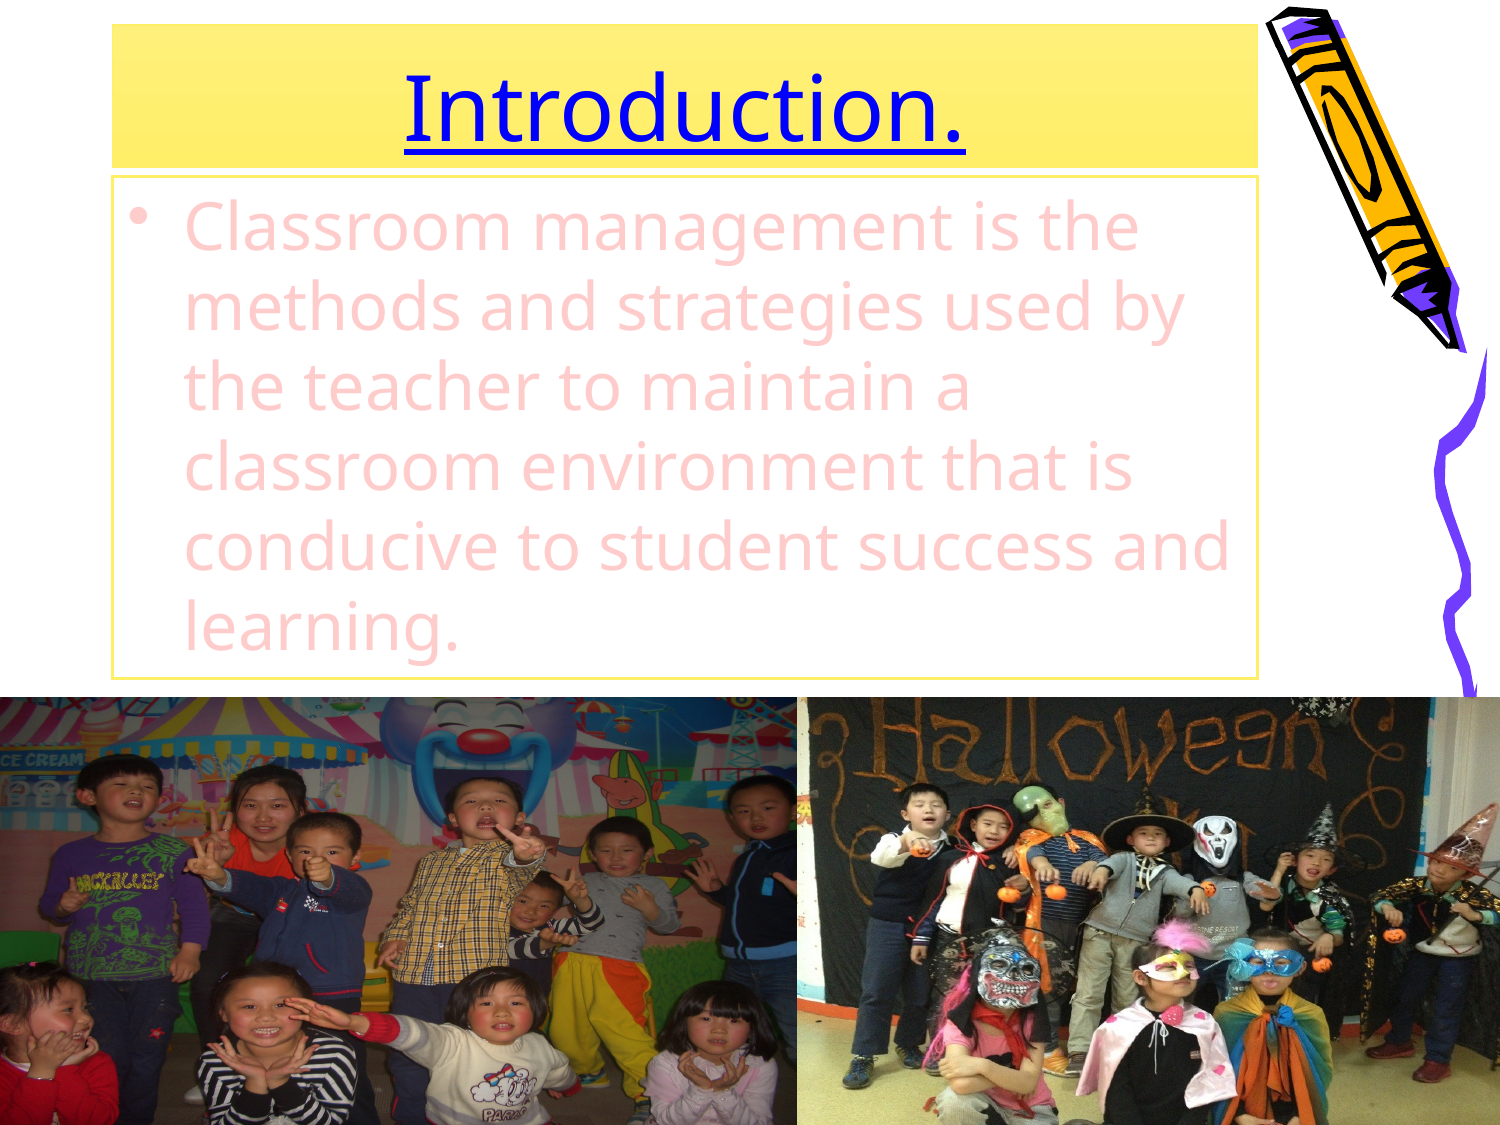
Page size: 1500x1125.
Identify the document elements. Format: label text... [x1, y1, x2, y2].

picture [0, 697, 1500, 1125]
list Classroom management is the methods and strategies used by the teacher to maintain a classroom environment that is conducive to student success and learning. [111, 176, 1258, 679]
title Introduction. [112, 24, 1258, 168]
